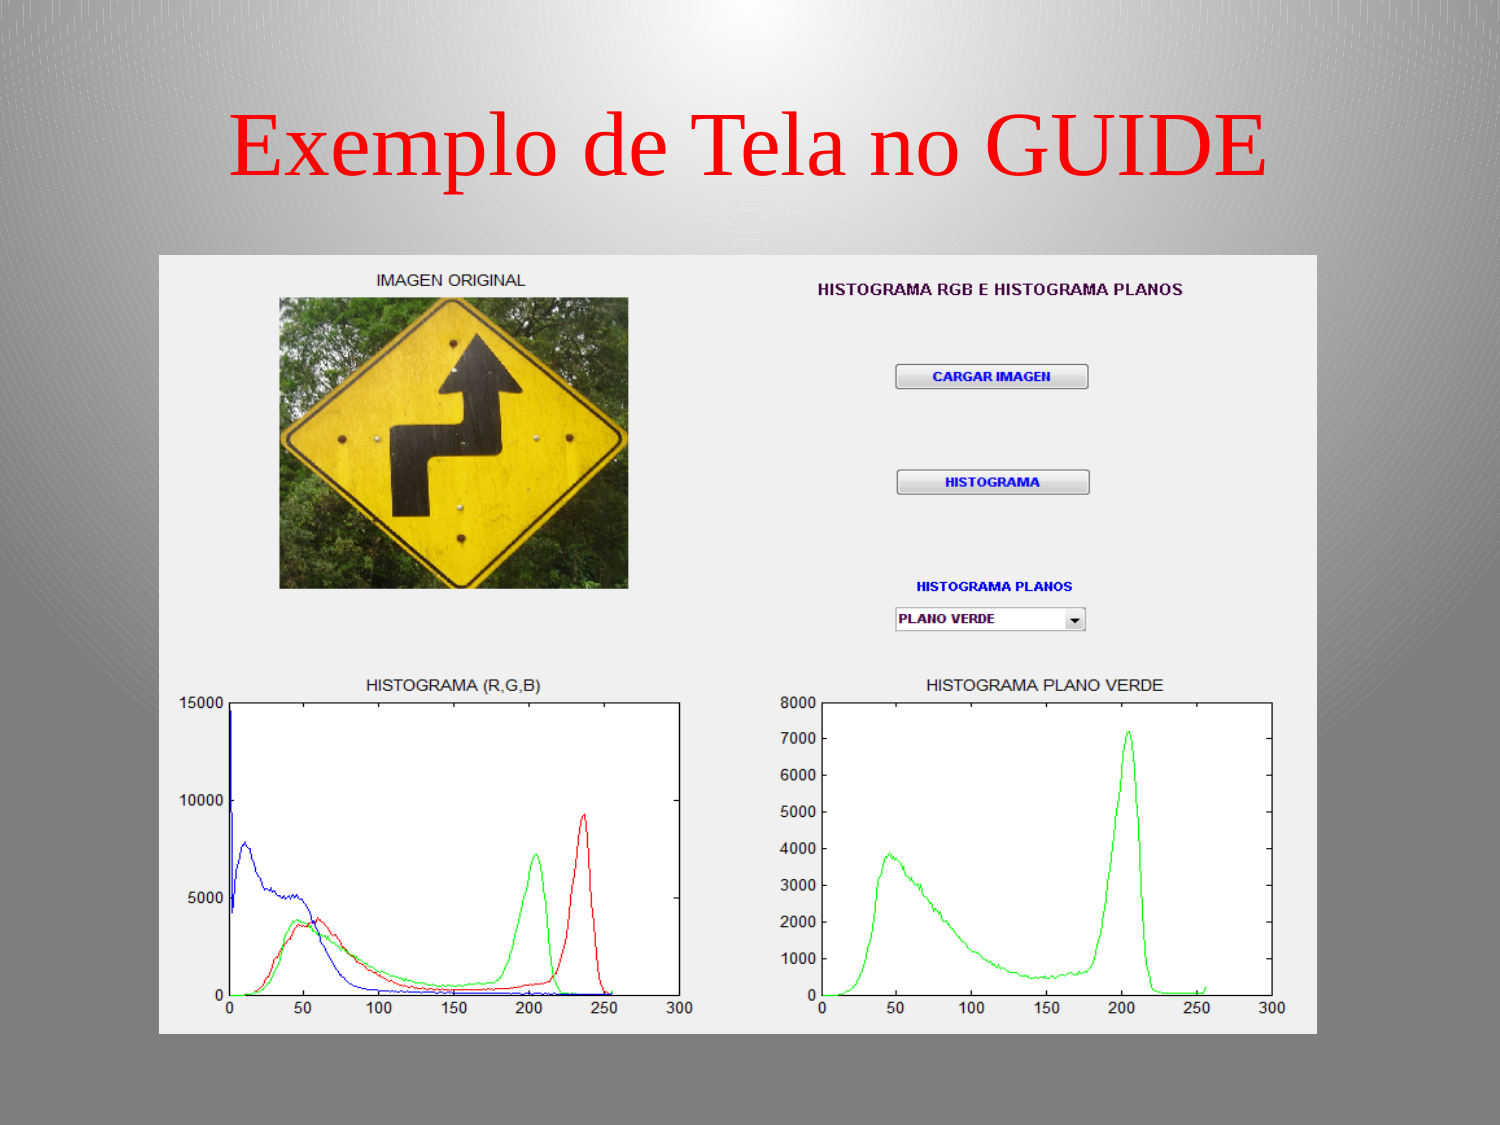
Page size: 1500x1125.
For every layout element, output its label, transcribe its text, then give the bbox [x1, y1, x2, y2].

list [159, 255, 1318, 1034]
title Exemplo de Tela no GUIDE [75, 45, 1425, 233]
